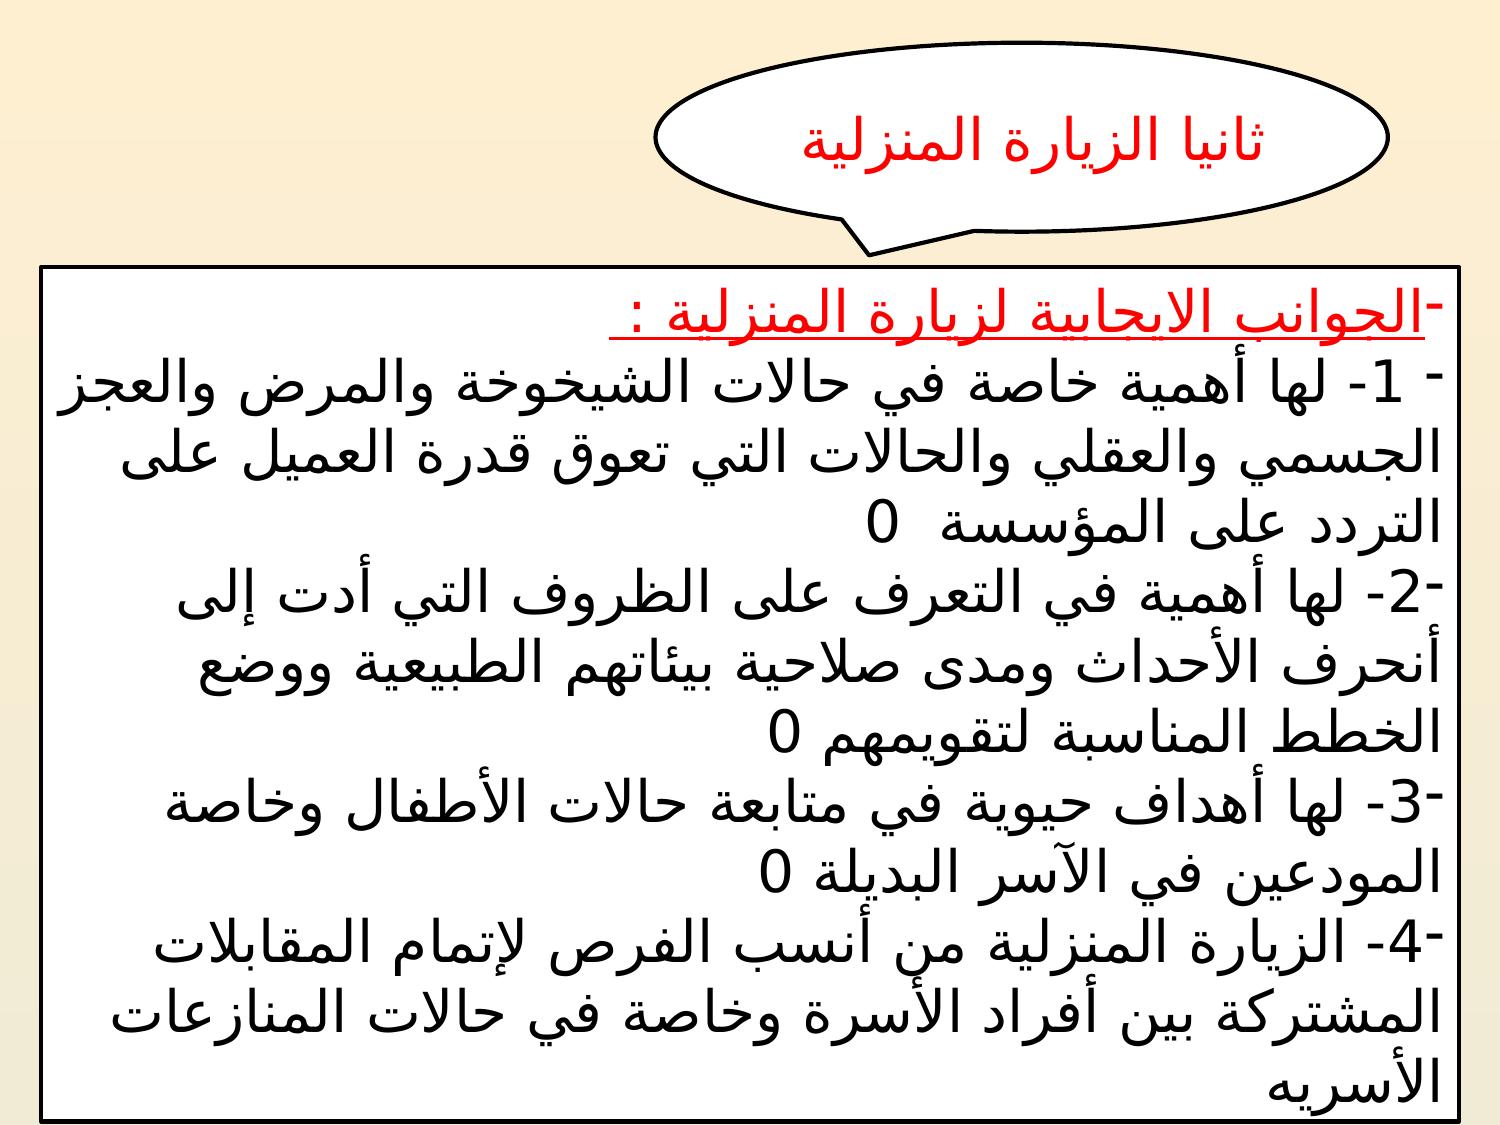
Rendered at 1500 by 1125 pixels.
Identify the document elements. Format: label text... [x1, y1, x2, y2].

text_box ثانيا الزيارة المنزلية [653, 40, 1390, 258]
text_box الجوانب الايجابية لزيارة المنزلية : 1- لها أهمية خاصة في حالات الشيخوخة والمرض والعجز الجسمي والعقلي والحالات التي تعوق قدرة العميل على التردد على المؤسسة 0 2- لها أهمية في التعرف على الظروف التي أدت إلى أنحرف الأحداث ومدى صلاحية بيئاتهم الطبيعية ووضع الخطط المناسبة لتقويمهم 0 3- لها أهداف حيوية في متابعة حالات الأطفال وخاصة المودعين في الآسر البديلة 0 4- الزيارة المنزلية من أنسب الفرص لإتمام المقابلات المشتركة بين أفراد الأسرة وخاصة في حالات المنازعات الأسريه [39, 265, 1461, 1124]
